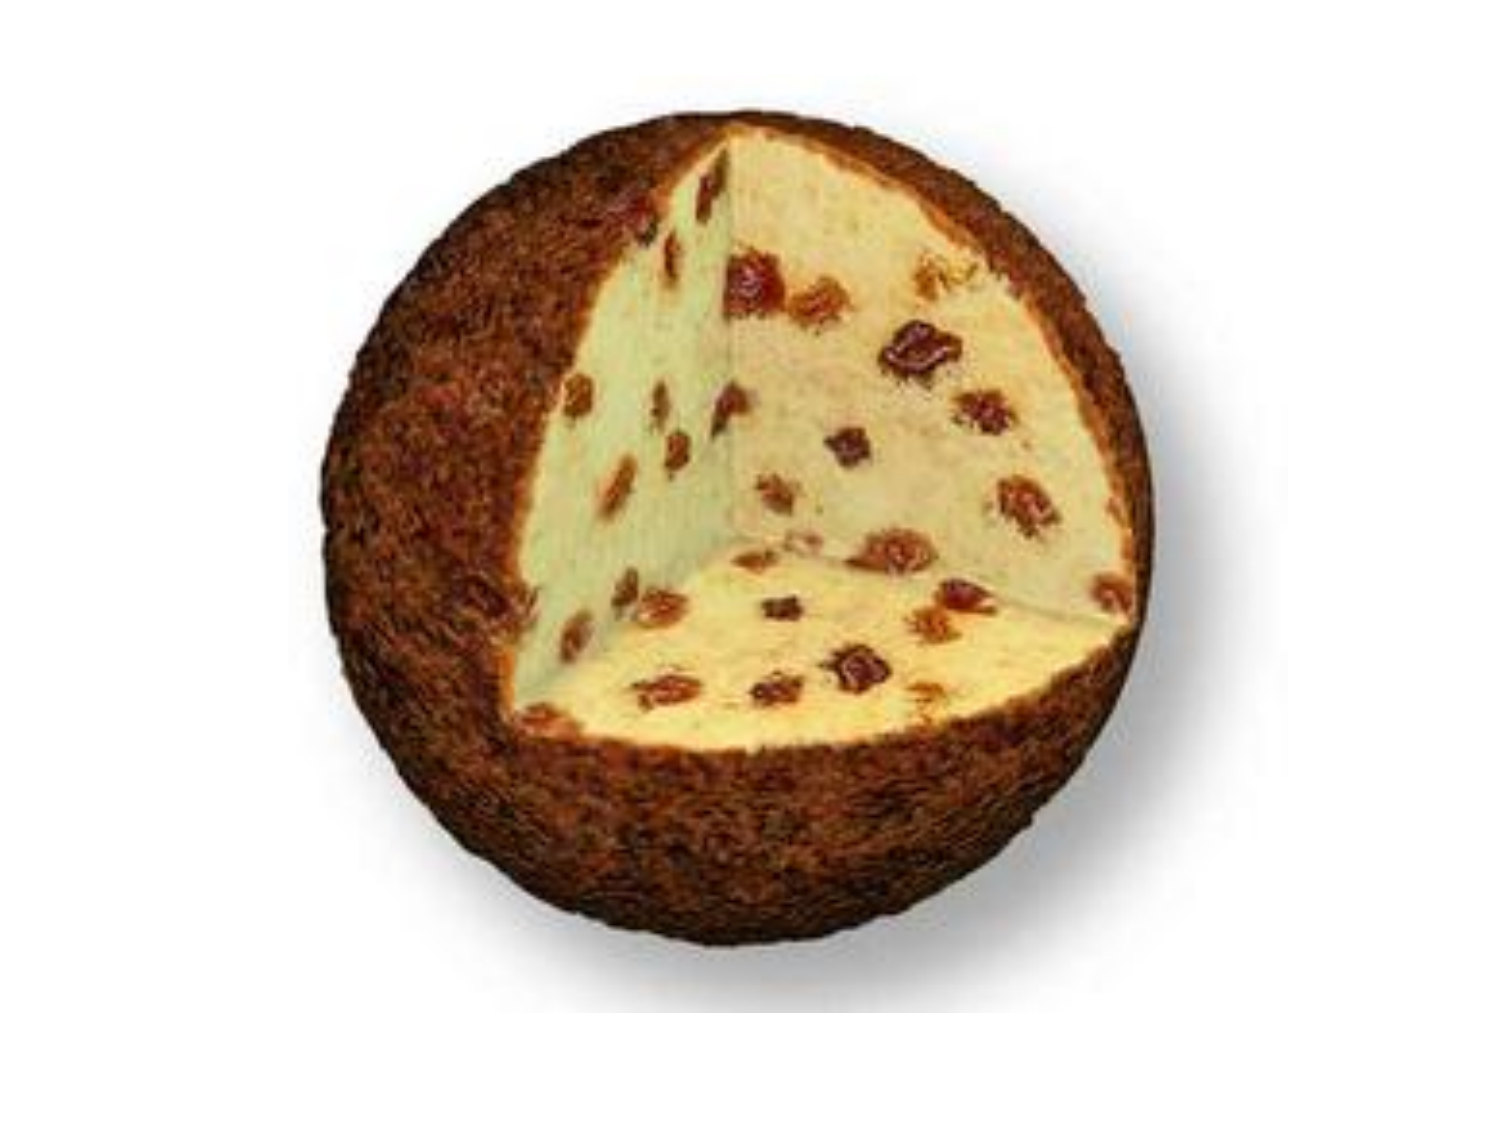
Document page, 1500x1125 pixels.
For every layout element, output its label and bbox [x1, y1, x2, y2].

picture [287, 74, 1288, 1013]
